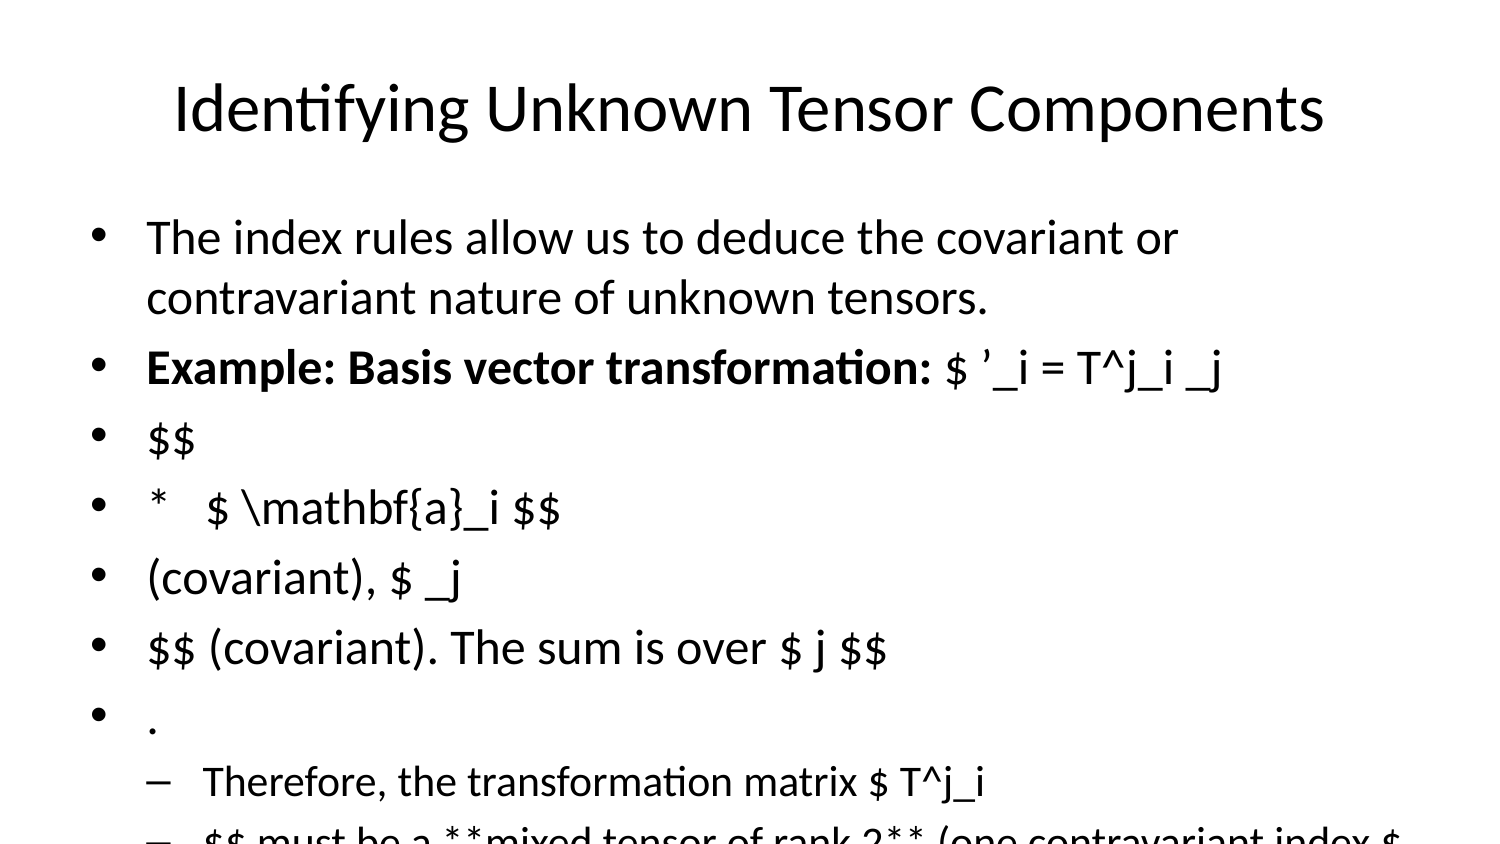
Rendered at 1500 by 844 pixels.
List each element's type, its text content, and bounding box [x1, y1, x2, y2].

list The index rules allow us to deduce the covariant or contravariant nature of unknown tensors. Example: Basis vector transformation: $ ’_i = T^j_i _j $$ * $ \mathbf{a}_i $$ (covariant), $ _j $$ (covariant). The sum is over $ j $$ . Therefore, the transformation matrix $ T^j_i $$ must be a **mixed tensor of rank 2** (one contravariant index $ j $$ , one covariant index $ i $$). Examples in Materials Science: Dielectric permittivity tensor $ _{ij} $$: Second-rank covariant. Strain tensor $ _{ij} $$: Second-rank covariant. Elastic constant tensor $ C_{ijkl} $$: Fourth-rank covariant. [75, 196, 1425, 754]
title Identifying Unknown Tensor Components [75, 33, 1425, 175]
